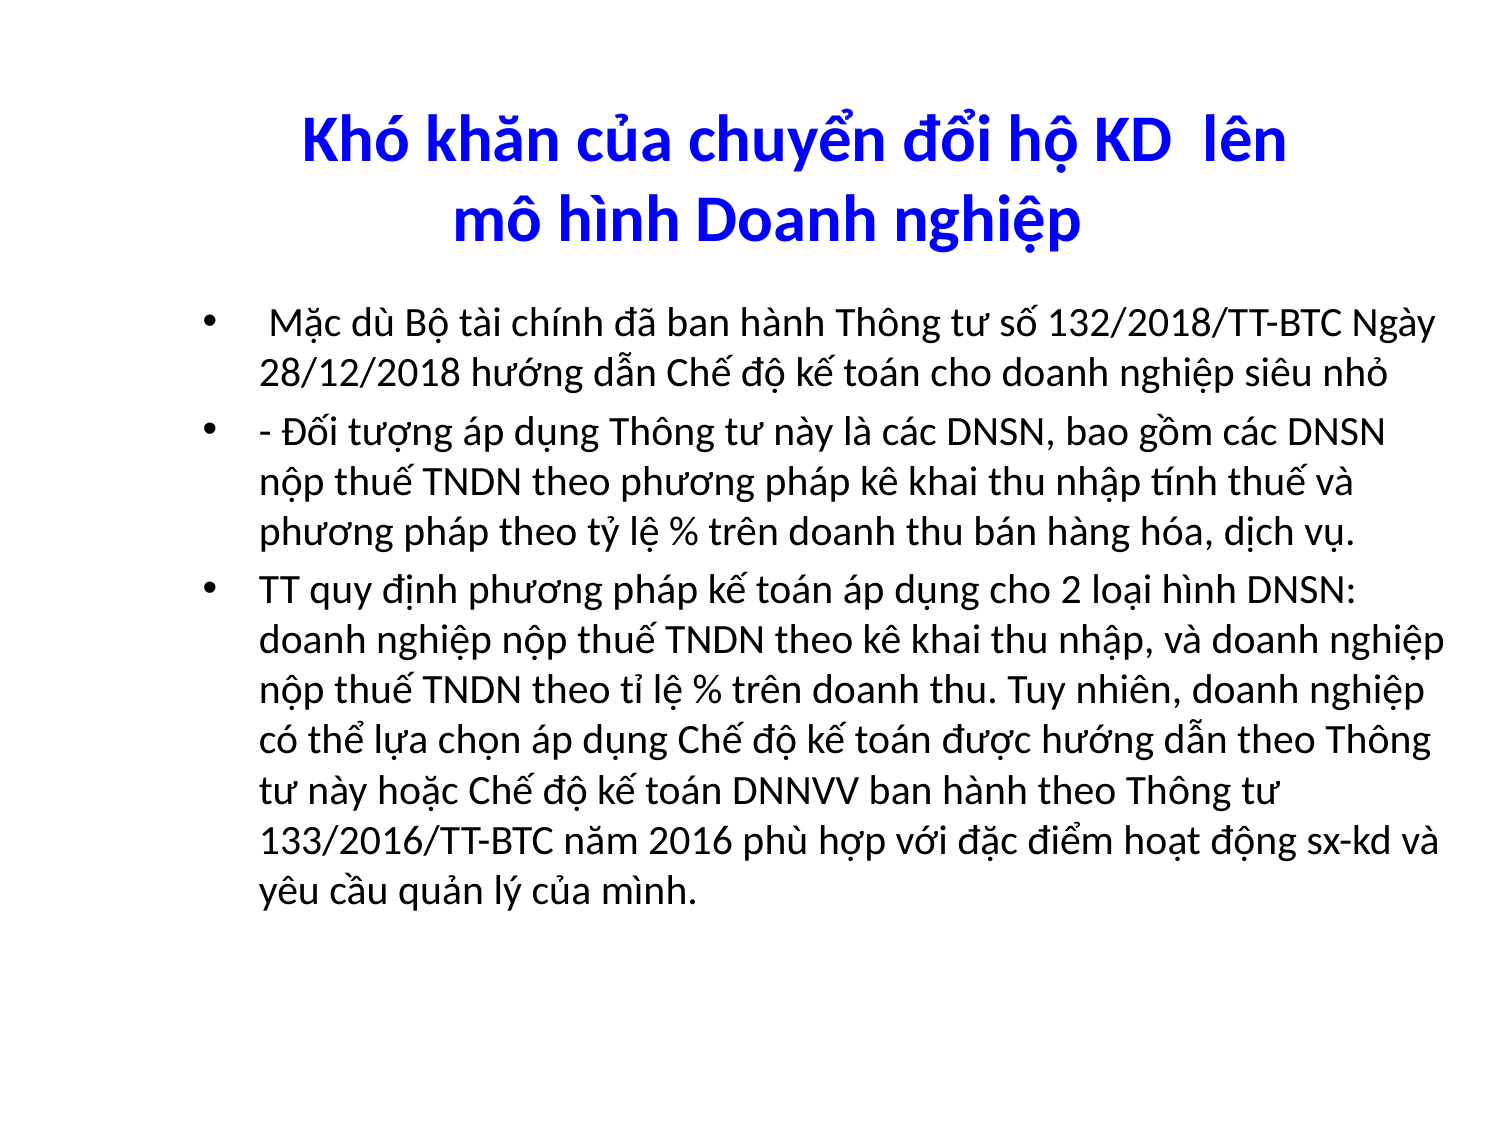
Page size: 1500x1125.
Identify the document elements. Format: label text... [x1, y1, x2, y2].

title [188, 35, 1475, 275]
text_box Khó khăn của chuyển đổi hộ KD lên mô hình Doanh nghiệp [287, 87, 1350, 263]
list Mặc dù Bộ tài chính đã ban hành Thông tư số 132/2018/TT-BTC Ngày 28/12/2018 hướng dẫn Chế độ kế toán cho doanh nghiệp siêu nhỏ - Đối tượng áp dụng Thông tư này là các DNSN, bao gồm các DNSN nộp thuế TNDN theo phương pháp kê khai thu nhập tính thuế và phương pháp theo tỷ lệ % trên doanh thu bán hàng hóa, dịch vụ. TT quy định phương pháp kế toán áp dụng cho 2 loại hình DNSN: doanh nghiệp nộp thuế TNDN theo kê khai thu nhập, và doanh nghiệp nộp thuế TNDN theo tỉ lệ % trên doanh thu. Tuy nhiên, doanh nghiệp có thể lựa chọn áp dụng Chế độ kế toán được hướng dẫn theo Thông tư này hoặc Chế độ kế toán DNNVV ban hành theo Thông tư 133/2016/TT-BTC năm 2016 phù hợp với đặc điểm hoạt động sx-kd và yêu cầu quản lý của mình. [187, 287, 1475, 1000]
